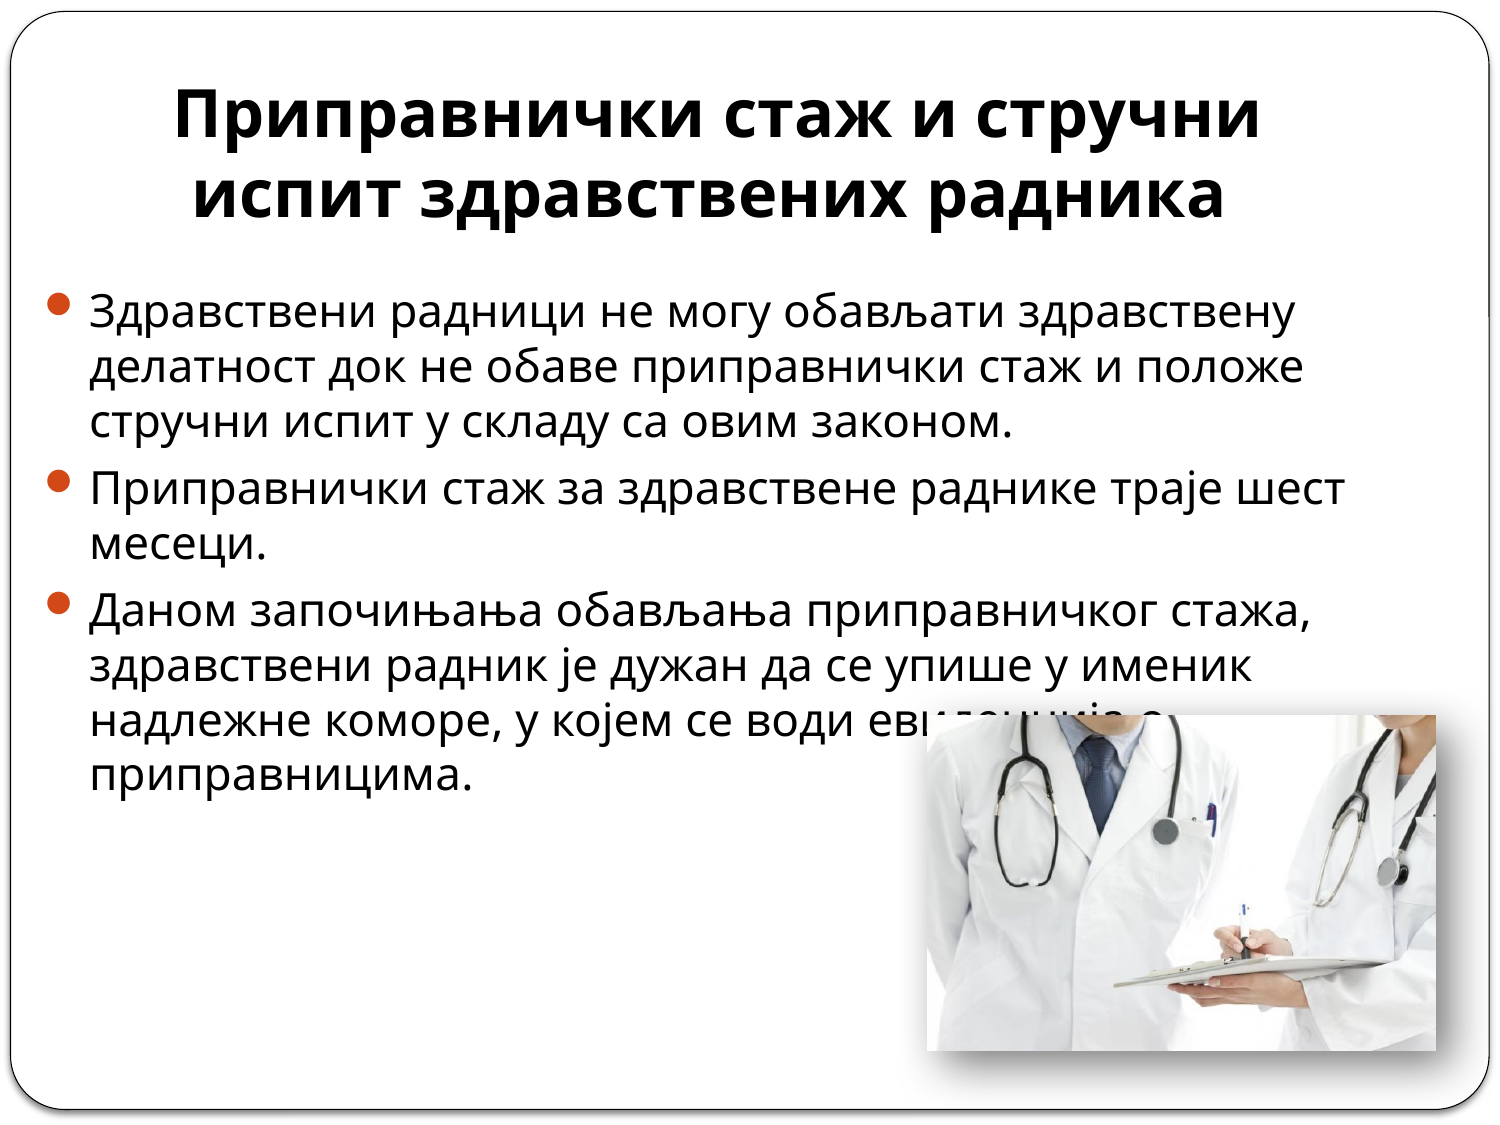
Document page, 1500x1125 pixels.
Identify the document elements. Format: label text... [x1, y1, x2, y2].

picture [926, 715, 1436, 1052]
list Здравствени радници не могу обављати здравствену делатност док не обаве приправнички стаж и положе стручни испит у складу са овим законом. Приправнички стаж за здравствене раднике траје шест месеци. Даном започињања обављања приправничког стажа, здравствени радник је дужан да се упише у именик надлежне коморе, у којем се води евиденција о приправницима. [29, 274, 1500, 1125]
title Приправнички стаж и стручни испит здравствених радника [123, 101, 1312, 246]
